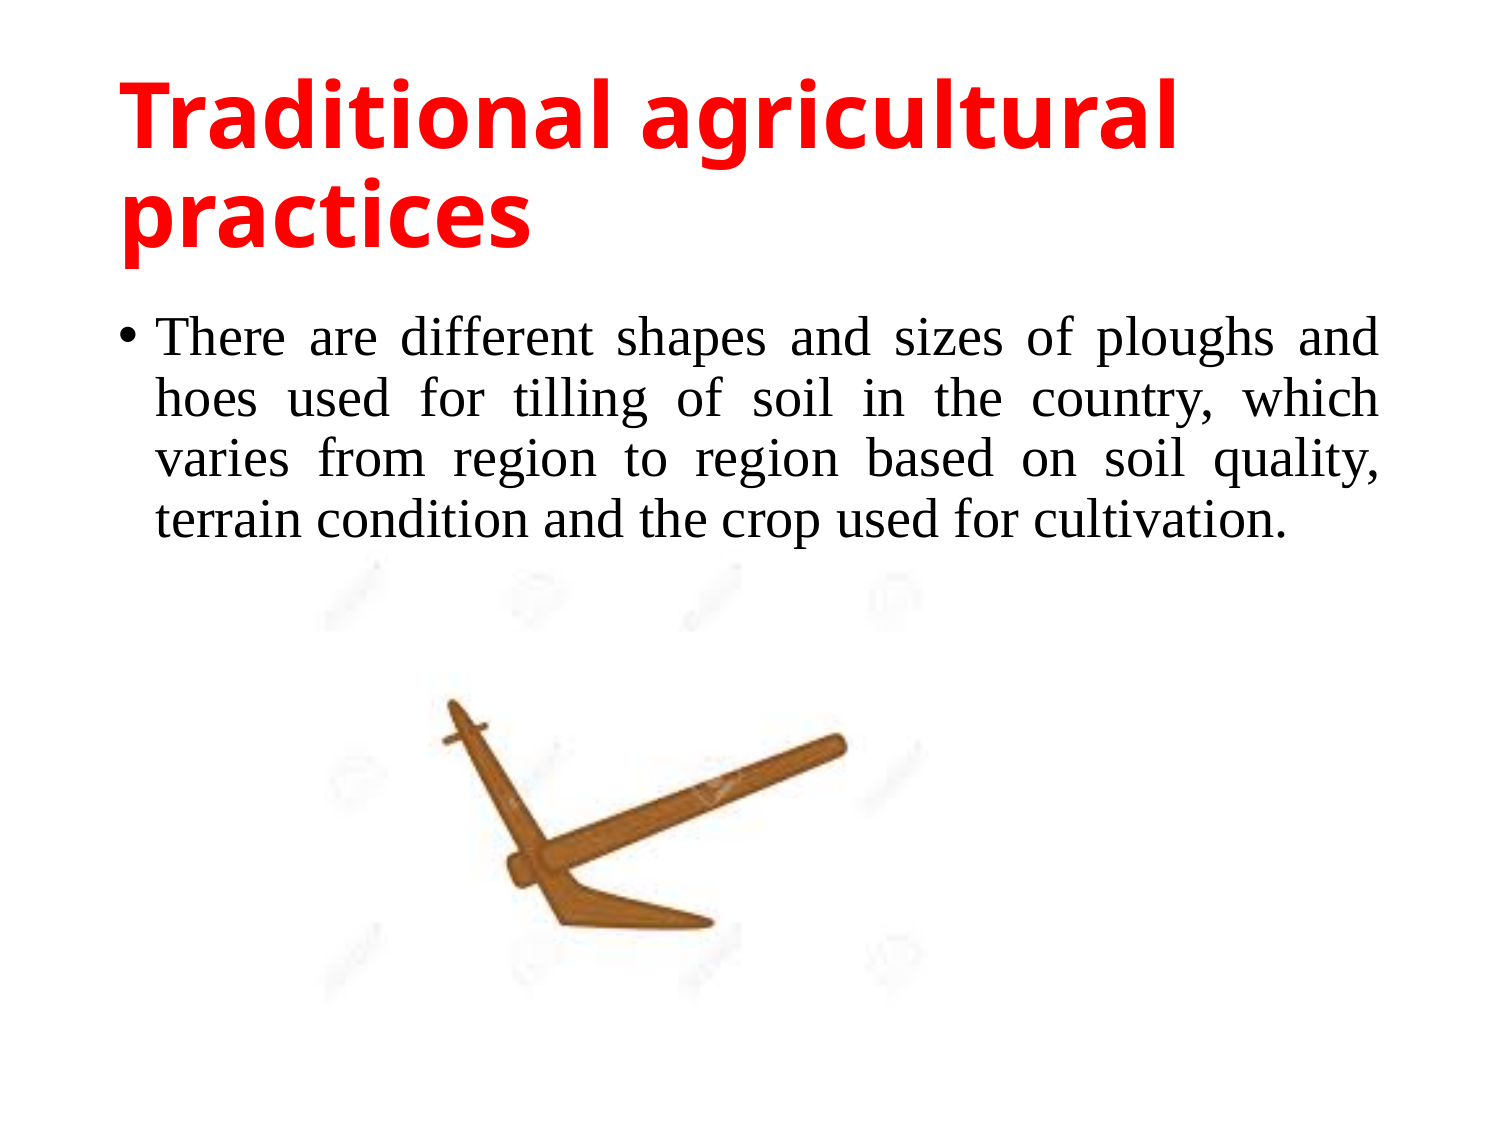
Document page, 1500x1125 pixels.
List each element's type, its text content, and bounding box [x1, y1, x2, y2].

list There are different shapes and sizes of ploughs and hoes used for tilling of soil in the country, which varies from region to region based on soil quality, terrain condition and the crop used for cultivation. [103, 299, 1397, 1014]
picture [305, 549, 942, 1085]
title Traditional agricultural practices [103, 59, 1397, 278]
